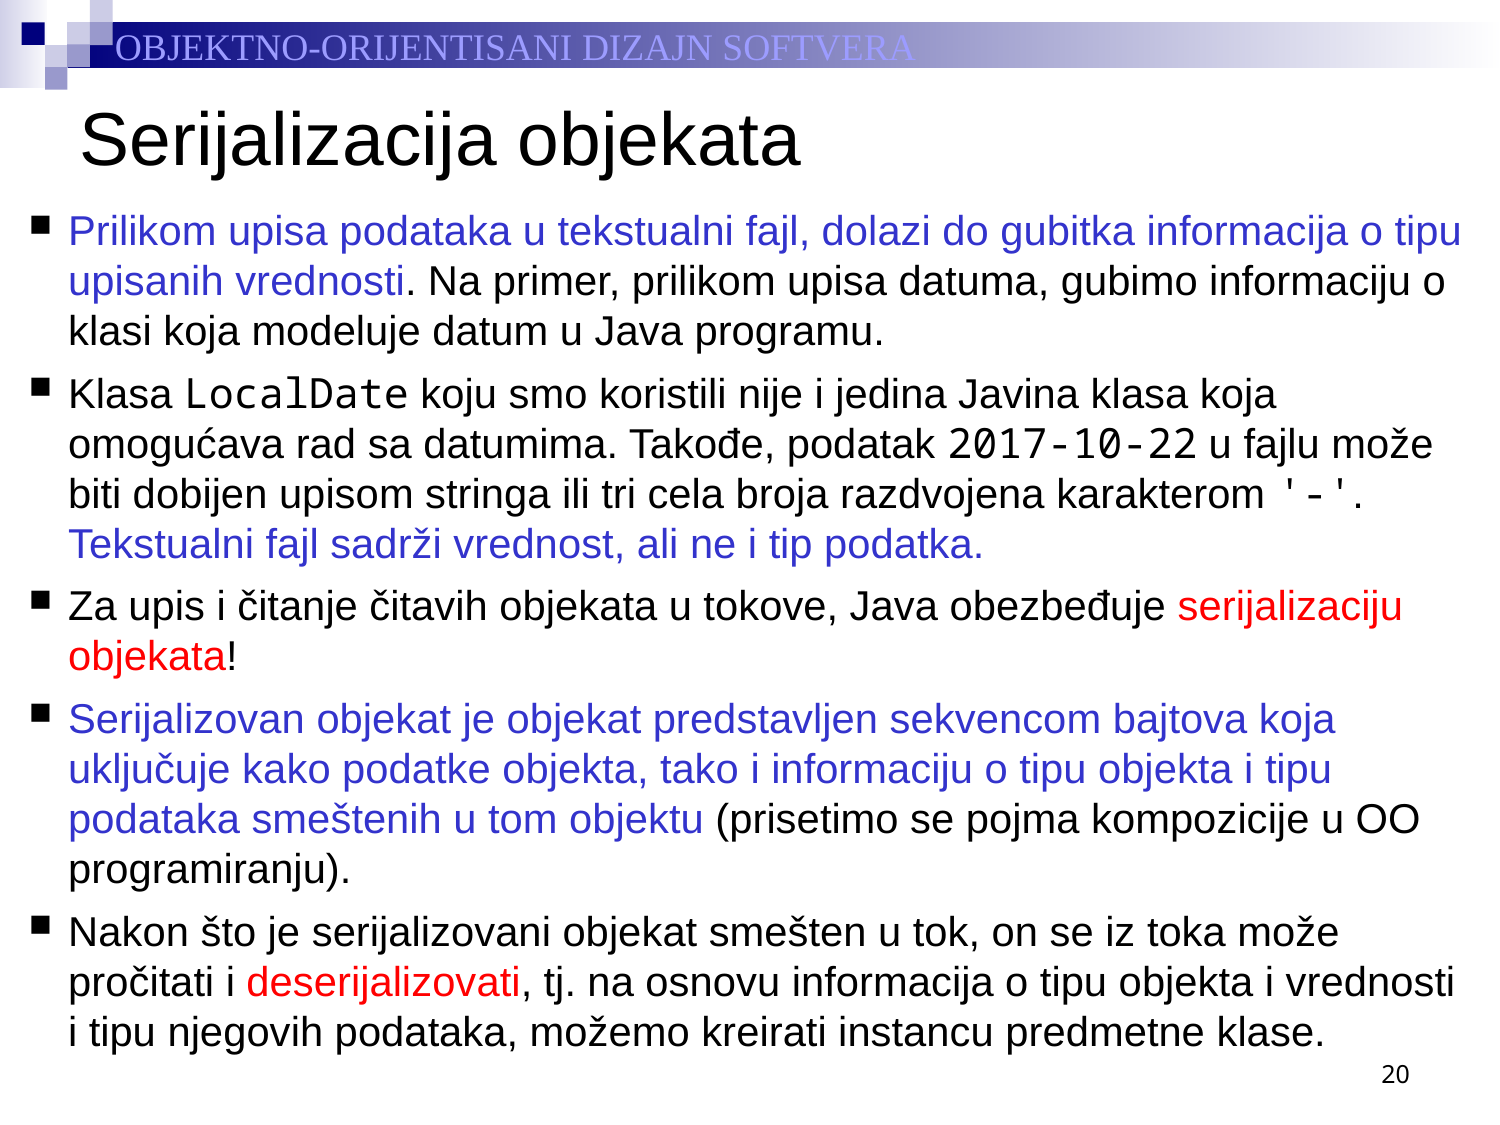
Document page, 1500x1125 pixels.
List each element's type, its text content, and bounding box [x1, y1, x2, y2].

title Serijalizacija objekata [64, 86, 987, 185]
slide_number 20 [1074, 1024, 1426, 1101]
text_box Prilikom upisa podataka u tekstualni fajl, dolazi do gubitka informacija o tipu upisanih vrednosti. Na primer, prilikom upisa datuma, gubimo informaciju o klasi koja modeluje datum u Java programu. Klasa LocalDate koju smo koristili nije i jedina Javina klasa koja omogućava rad sa datumima. Takođe, podatak 2017-10-22 u fajlu može biti dobijen upisom stringa ili tri cela broja razdvojena karakterom '-'. Tekstualni fajl sadrži vrednost, ali ne i tip podatka. Za upis i čitanje čitavih objekata u tokove, Java obezbeđuje serijalizaciju objekata! Serijalizovan objekat je objekat predstavljen sekvencom bajtova koja uključuje kako podatke objekta, tako i informaciju o tipu objekta i tipu podataka smeštenih u tom objektu (prisetimo se pojma kompozicije u OO programiranju). Nakon što je serijalizovani objekat smešten u tok, on se iz toka može pročitati i deserijalizovati, tj. na osnovu informacija o tipu objekta i vrednosti i tipu njegovih podataka, možemo kreirati instancu predmetne klase. [13, 196, 1479, 1083]
